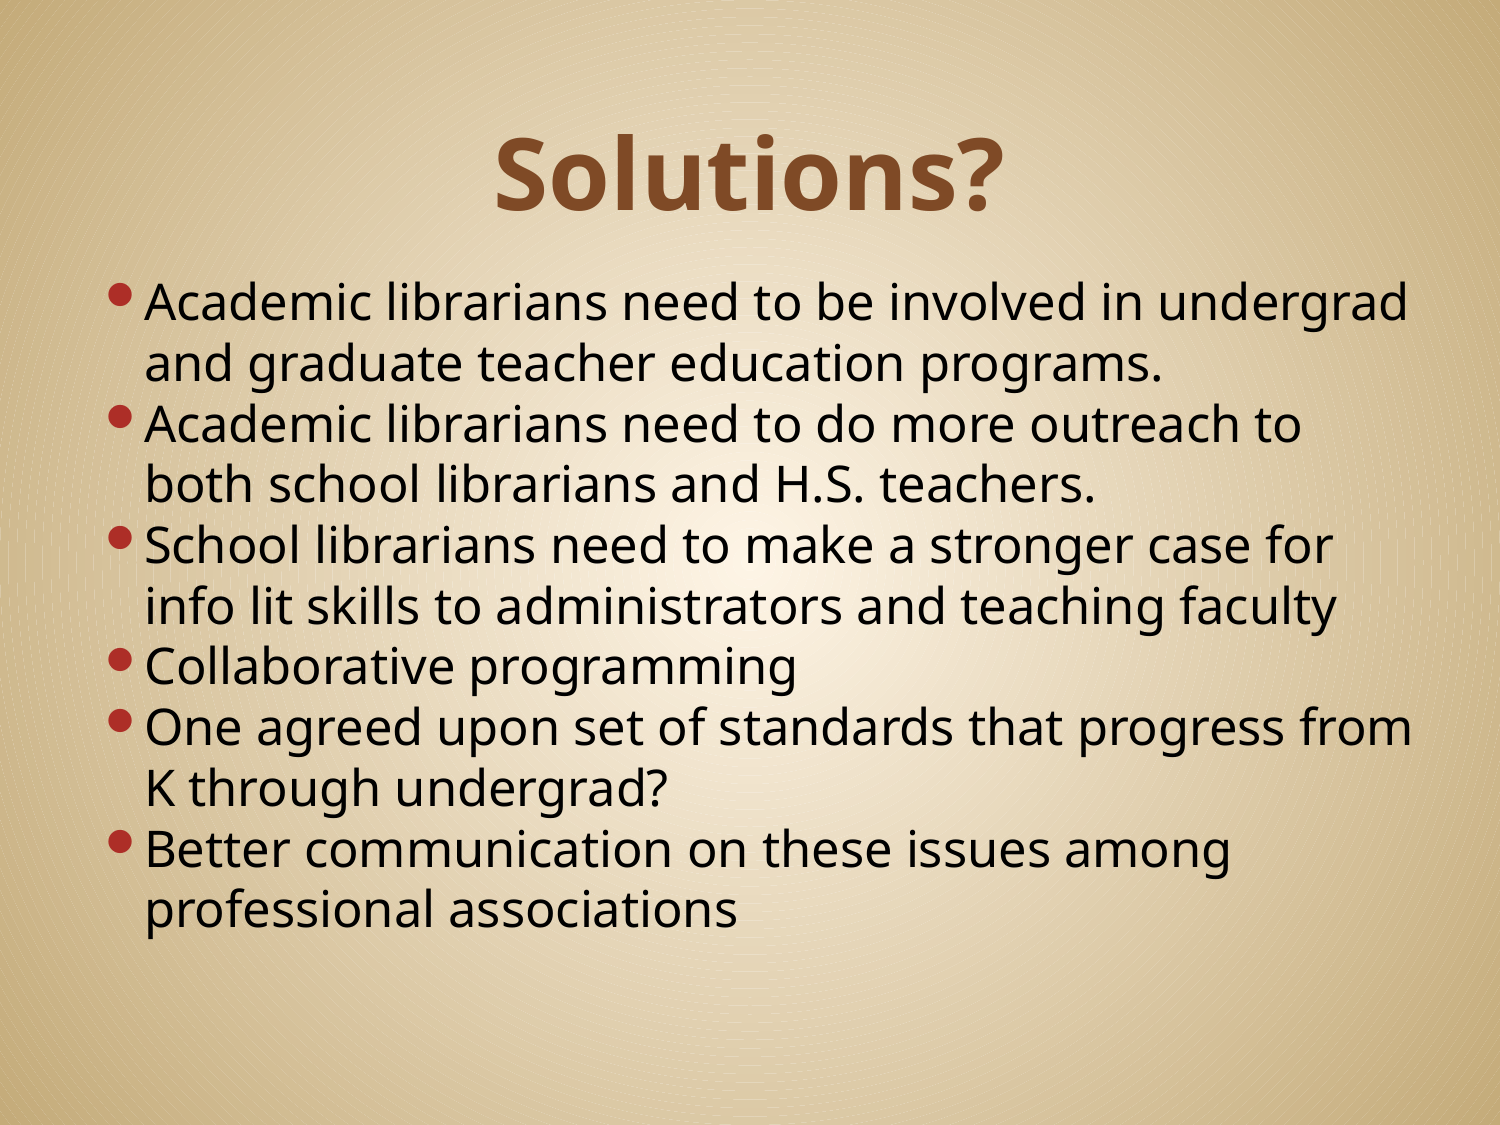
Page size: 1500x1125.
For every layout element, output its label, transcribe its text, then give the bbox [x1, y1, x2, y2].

title Solutions? [75, 50, 1425, 238]
list Academic librarians need to be involved in undergrad and graduate teacher education programs. Academic librarians need to do more outreach to both school librarians and H.S. teachers. School librarians need to make a stronger case for info lit skills to administrators and teaching faculty Collaborative programming One agreed upon set of standards that progress from K through undergrad? Better communication on these issues among professional associations [74, 262, 1426, 1006]
